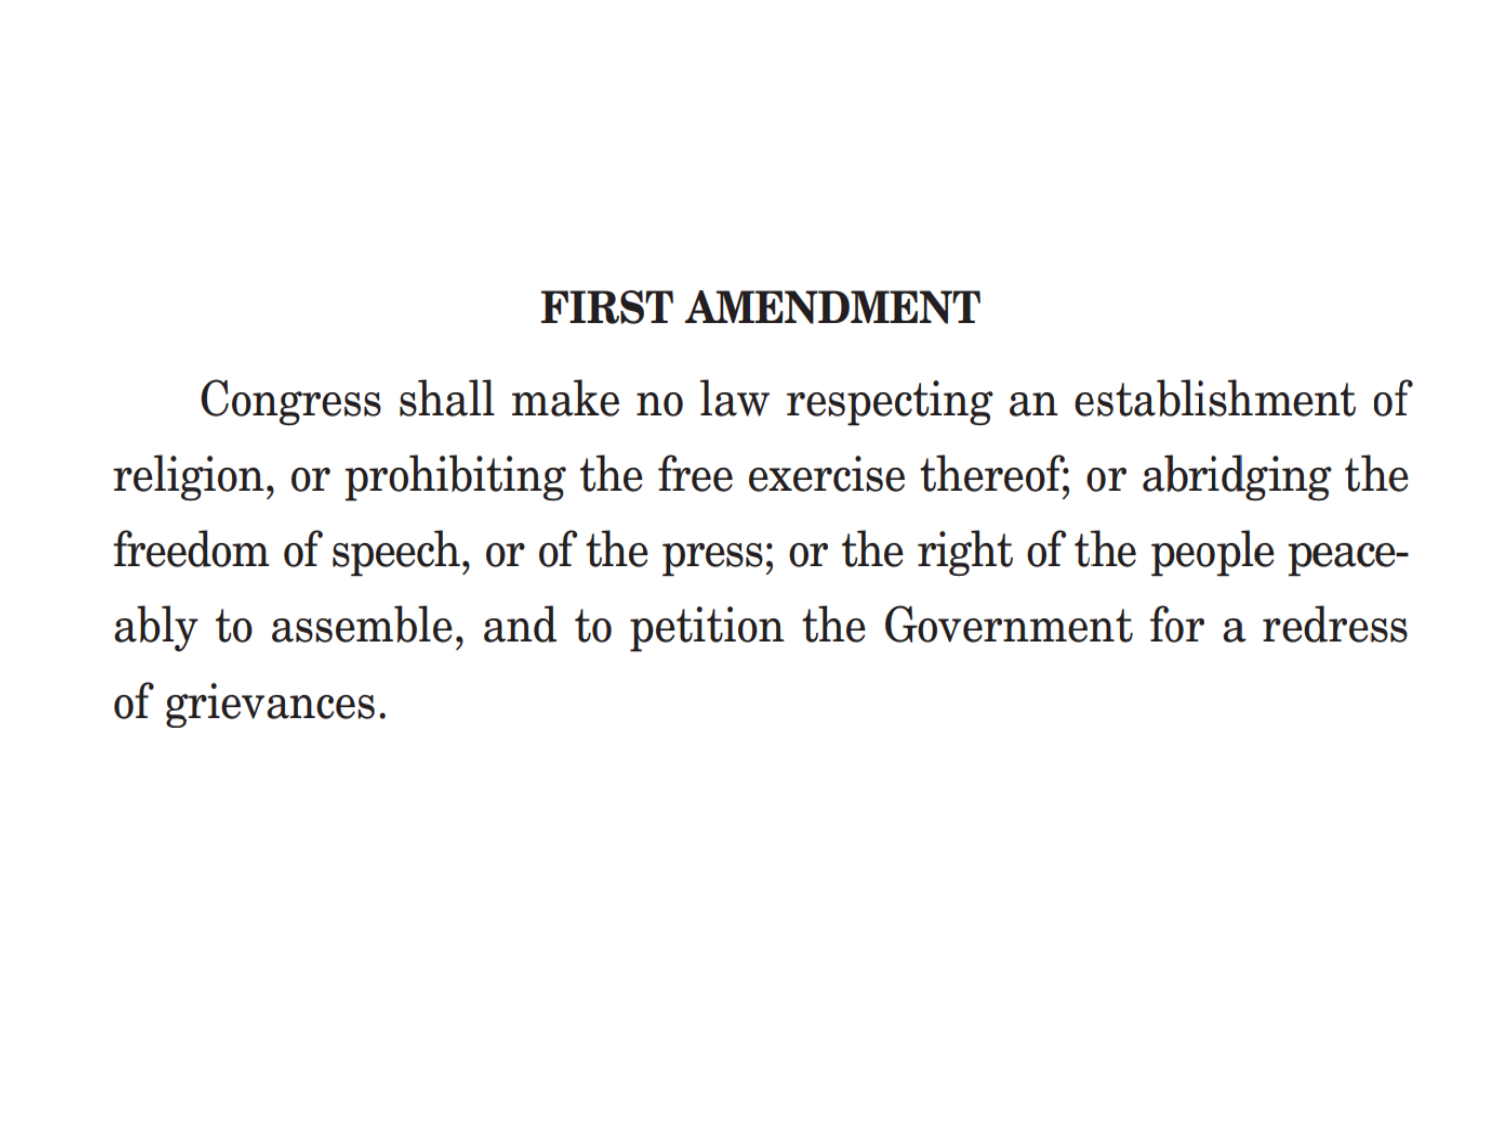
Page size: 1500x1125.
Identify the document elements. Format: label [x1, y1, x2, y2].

picture [99, 249, 1438, 751]
